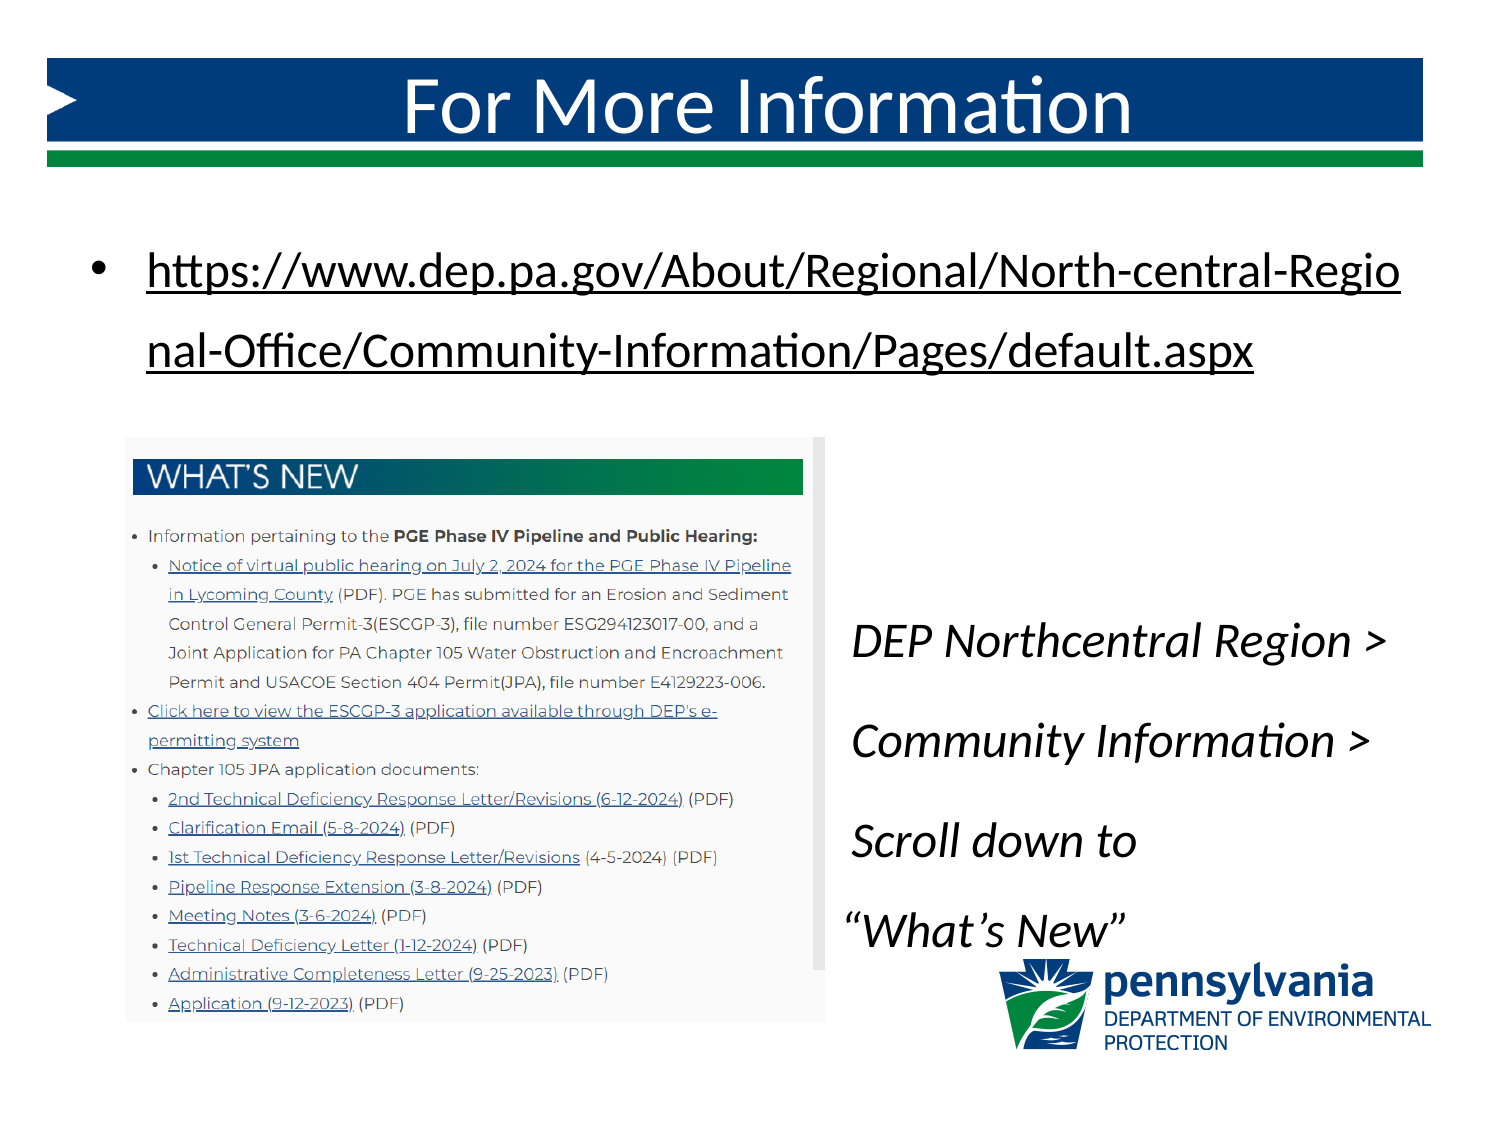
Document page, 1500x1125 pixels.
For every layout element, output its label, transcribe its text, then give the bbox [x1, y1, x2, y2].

picture [124, 437, 826, 1022]
picture [999, 958, 1431, 1051]
list https://www.dep.pa.gov/About/Regional/North-central-Regional-Office/Community-Information/Pages/default.aspx DEP Northcentral Region > Community Information > Scroll down to “What’s New” [75, 200, 1431, 943]
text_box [47, 58, 1423, 167]
